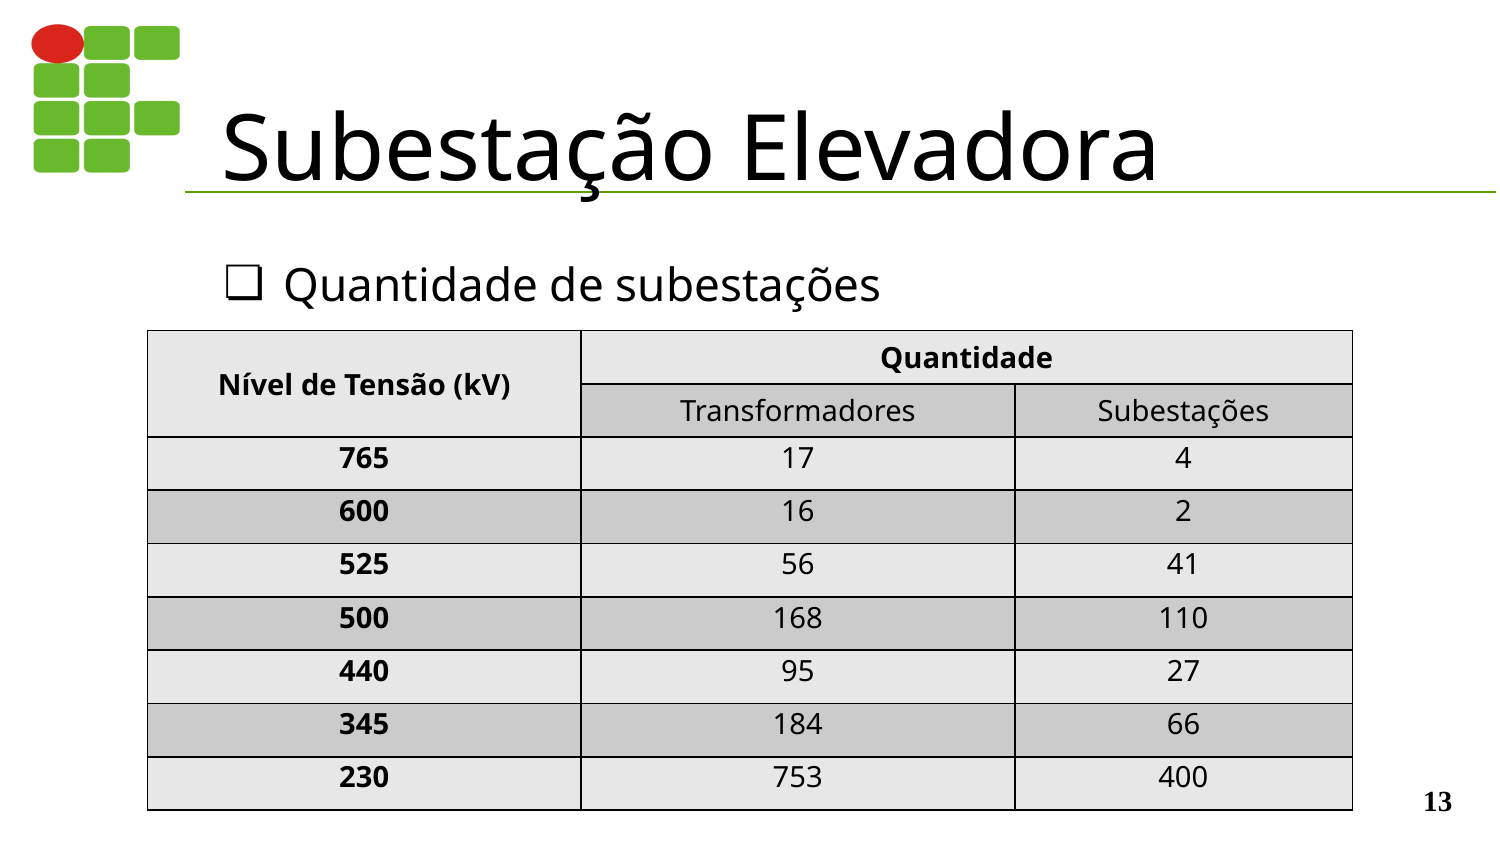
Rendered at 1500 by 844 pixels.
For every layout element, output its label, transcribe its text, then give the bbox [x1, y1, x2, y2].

table_cell 230 [148, 758, 580, 809]
table_cell 500 [148, 598, 580, 649]
table_cell 753 [582, 758, 1014, 809]
table_cell 110 [1016, 598, 1352, 649]
text_box ‹#› [1155, 768, 1468, 825]
table_cell 4 [1016, 438, 1352, 489]
table_cell 765 [148, 438, 580, 489]
table_cell 41 [1016, 544, 1352, 596]
table_cell 600 [148, 491, 580, 543]
table_cell 2 [1016, 491, 1352, 543]
table_cell 440 [148, 651, 580, 703]
table_cell 56 [582, 544, 1014, 596]
title Subestação Elevadora [206, 26, 1468, 207]
table_cell Subestações [1016, 385, 1352, 436]
table_cell 16 [582, 491, 1014, 543]
list Quantidade de subestações [193, 248, 1469, 324]
table_cell 184 [582, 704, 1014, 756]
table_cell 168 [582, 598, 1014, 649]
table_cell 27 [1016, 651, 1352, 703]
table_header Quantidade [582, 331, 1352, 383]
table_cell Transformadores [582, 385, 1014, 436]
table_cell 95 [582, 651, 1014, 703]
table_cell 400 [1016, 758, 1352, 809]
picture [29, 23, 182, 174]
table_cell 525 [148, 544, 580, 596]
table_cell 345 [148, 704, 580, 756]
table_header Nível de Tensão (kV) [148, 331, 580, 436]
table_cell 17 [582, 438, 1014, 489]
table_cell 66 [1016, 704, 1352, 756]
